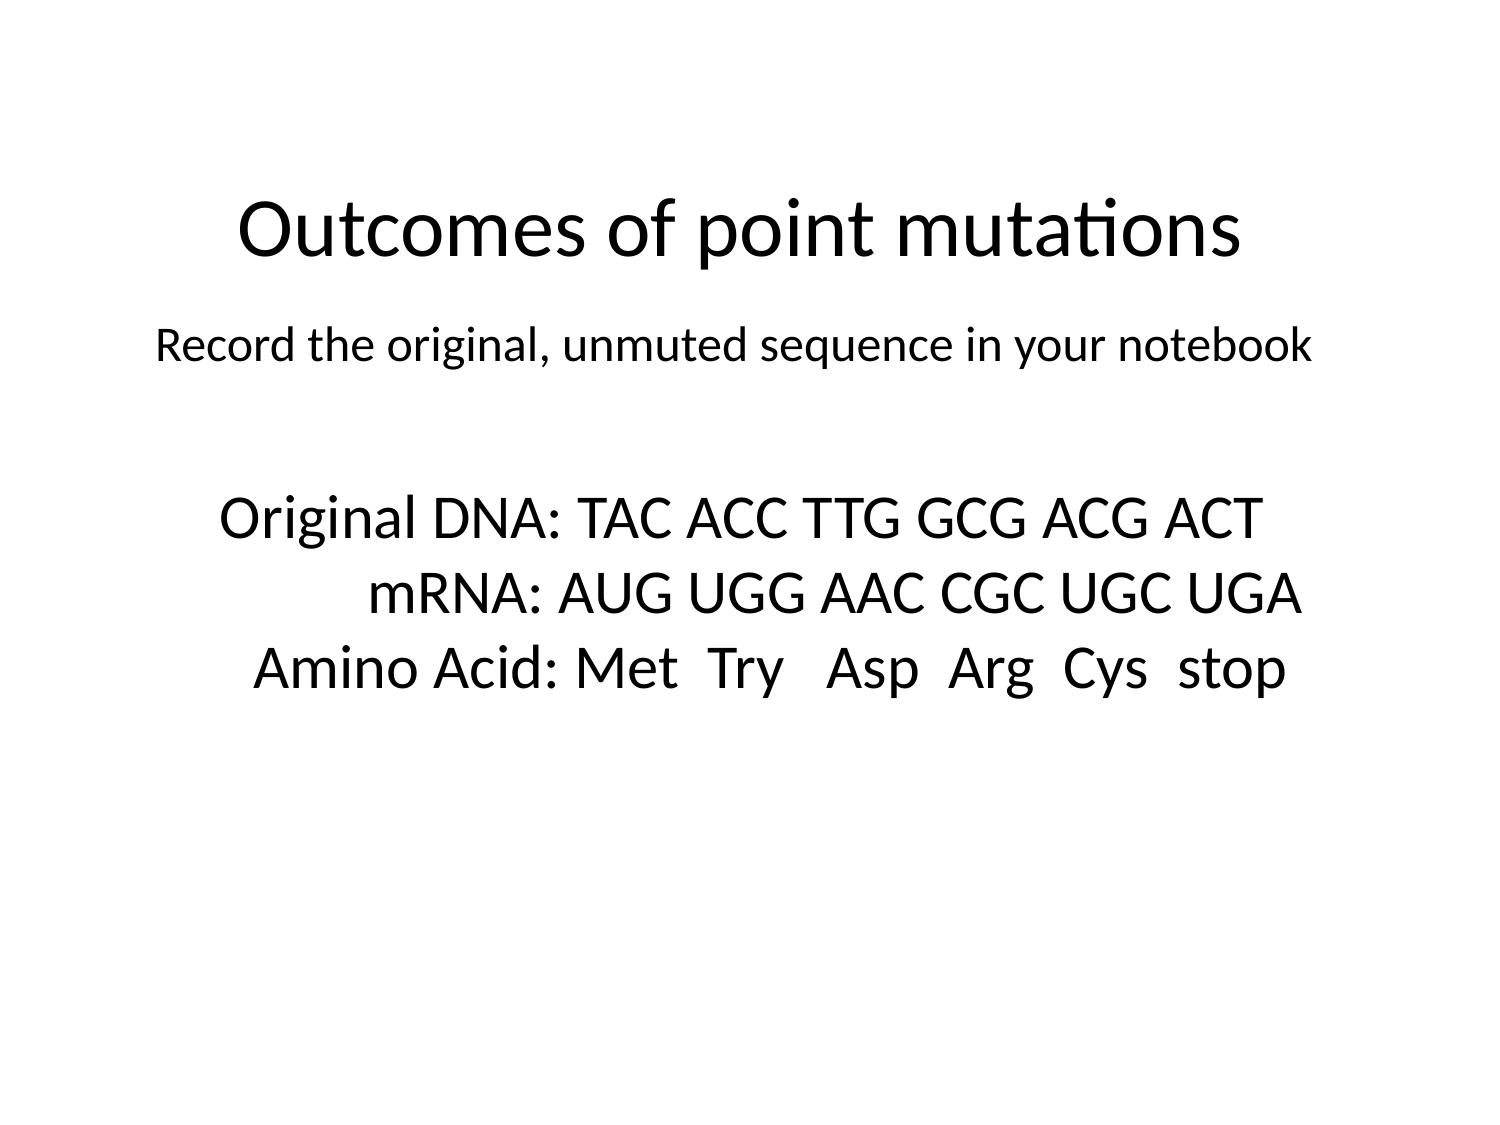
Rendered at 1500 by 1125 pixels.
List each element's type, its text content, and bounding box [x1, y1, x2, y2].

title Outcomes of point mutations [103, 140, 1397, 304]
text_box Record the original, unmuted sequence in your notebook Original DNA: TAC ACC TTG GCG ACG ACT mRNA: AUG UGG AAC CGC UGC UGA Amino Acid: Met Try Asp Arg Cys stop [140, 303, 1360, 709]
